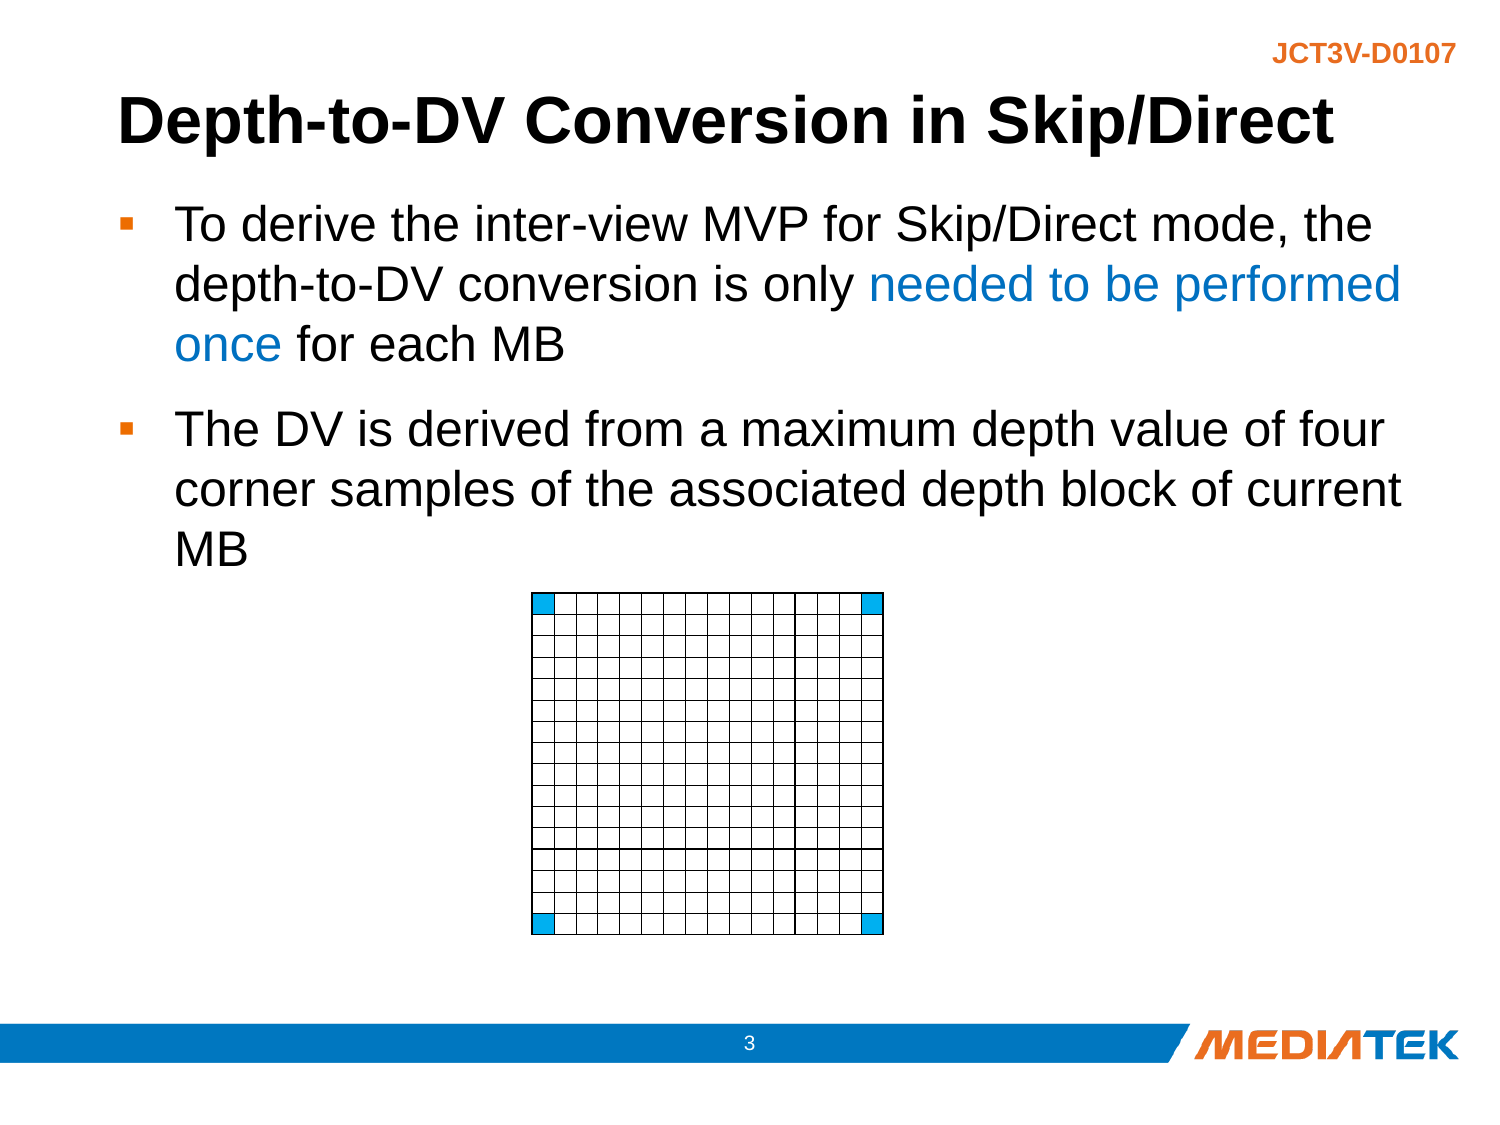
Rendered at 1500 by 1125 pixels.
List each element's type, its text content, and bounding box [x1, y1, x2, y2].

picture [789, 1023, 1459, 1063]
title Depth-to-DV Conversion in Skip/Direct [101, 62, 1425, 172]
picture [0, 1023, 711, 1063]
slide_number 2 [711, 1022, 789, 1090]
list To derive the inter-view MVP for Skip/Direct mode, the depth-to-DV conversion is only needed to be performed once for each MB The DV is derived from a maximum depth value of four corner samples of the associated depth block of current MB [102, 184, 1425, 998]
picture [524, 585, 889, 941]
